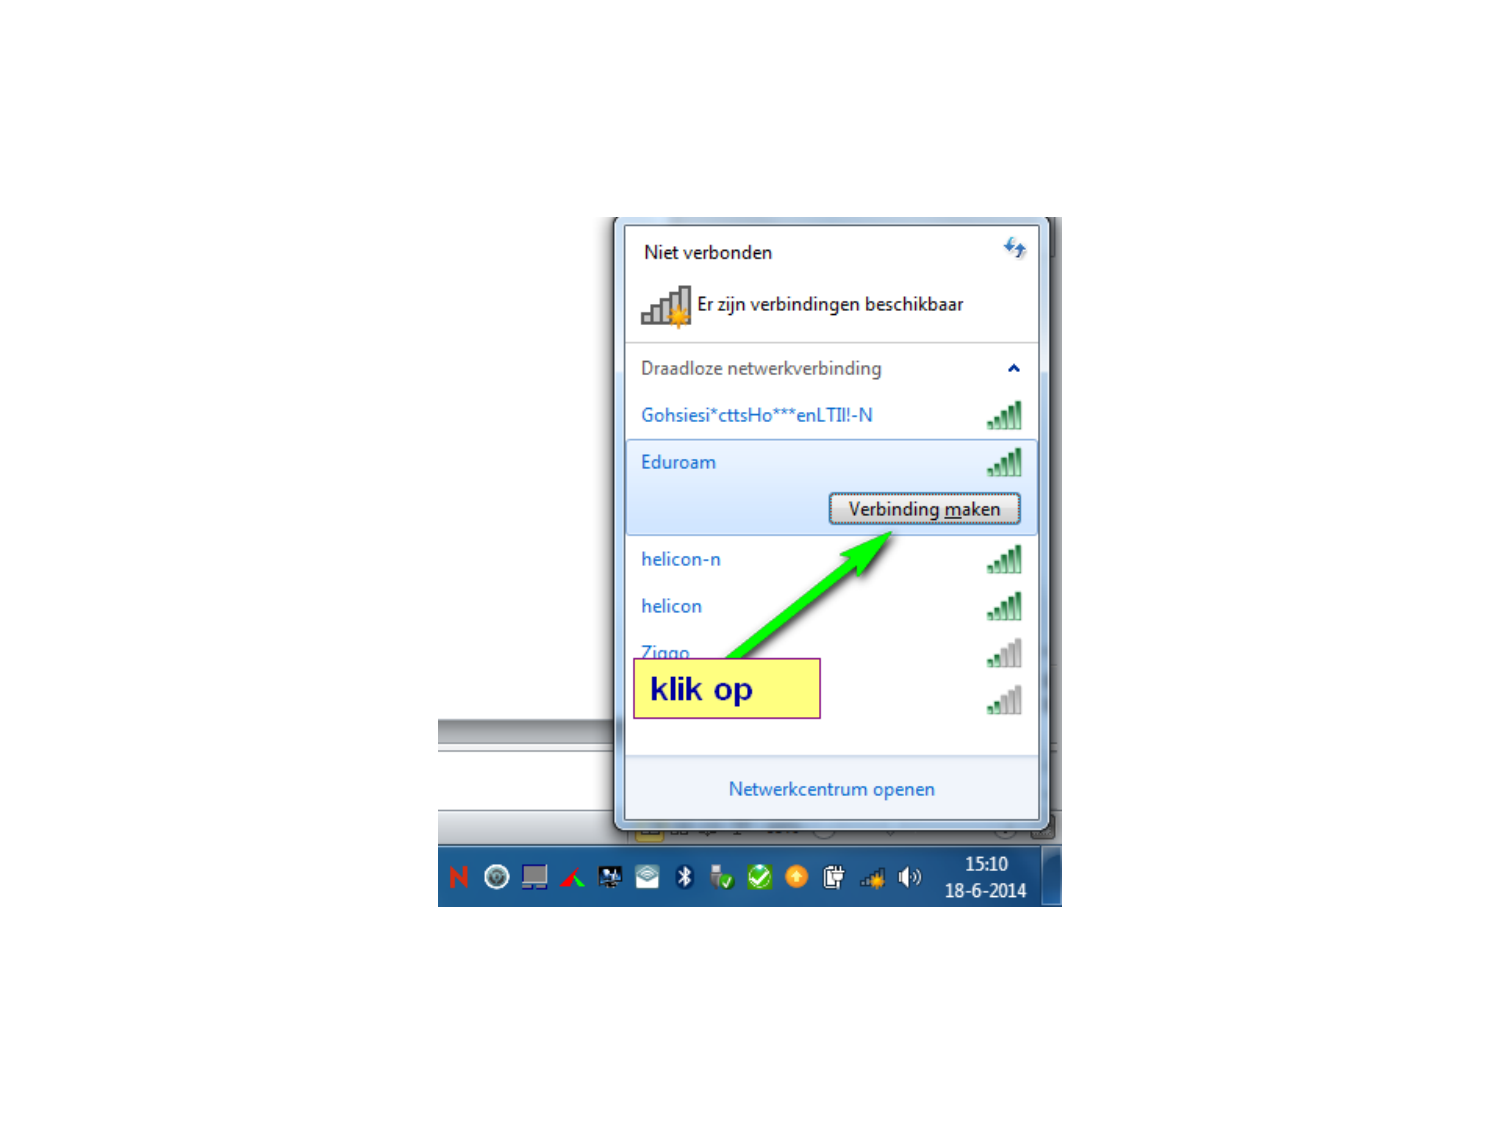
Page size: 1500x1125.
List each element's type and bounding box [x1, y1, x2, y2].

picture [438, 217, 1062, 908]
